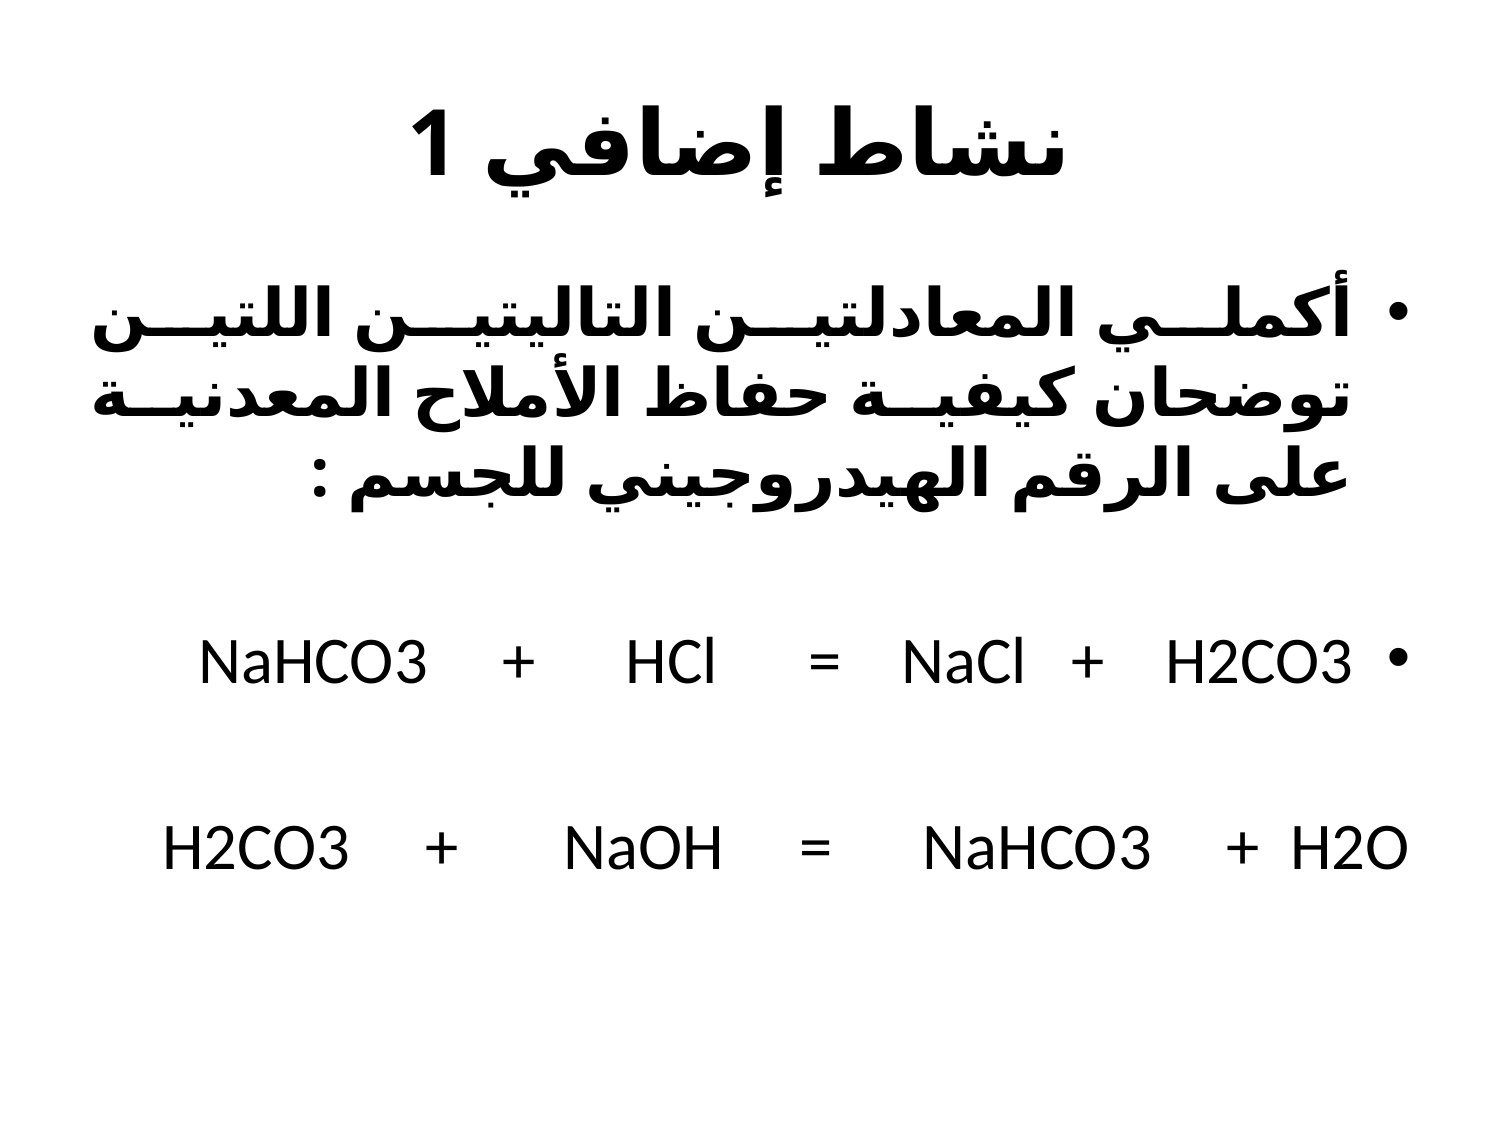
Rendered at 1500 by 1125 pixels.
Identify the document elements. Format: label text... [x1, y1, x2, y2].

title نشاط إضافي 1 [75, 45, 1425, 233]
list أكملي المعادلتين التاليتين اللتين توضحان كيفية حفاظ الأملاح المعدنية على الرقم الهيدروجيني للجسم : NaHCO3 + HCl = NaCl + H2CO3 H2CO3 + NaOH = NaHCO3 + H2O [75, 262, 1425, 1005]
